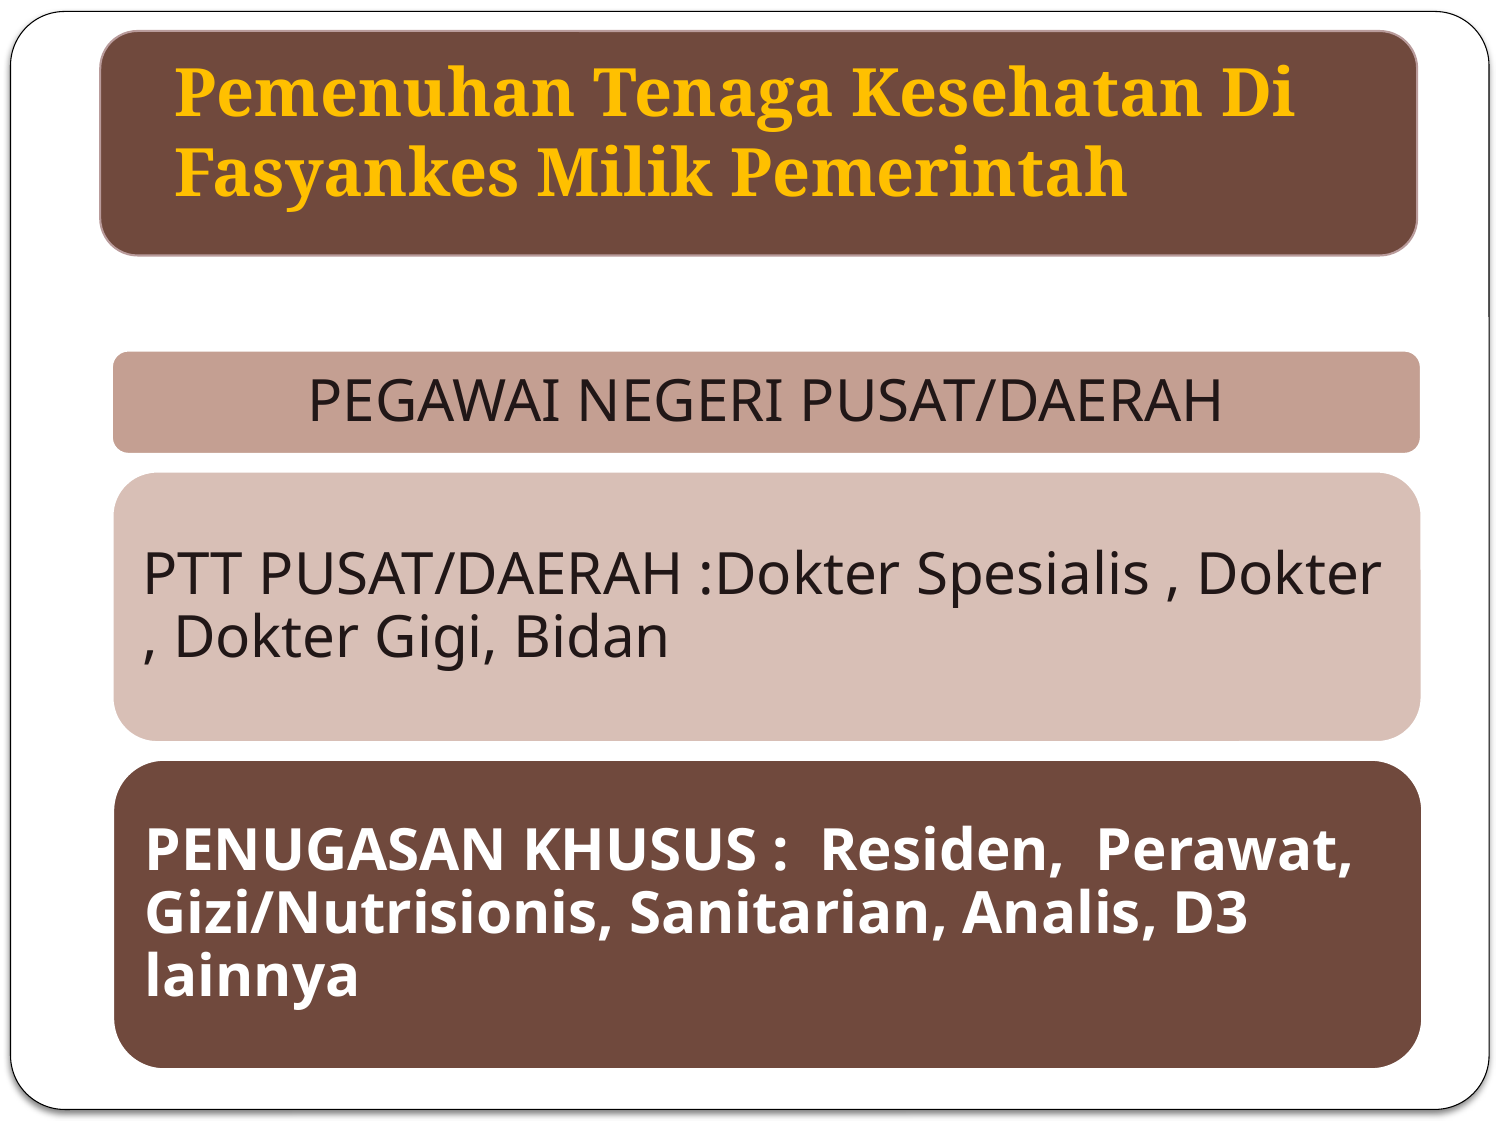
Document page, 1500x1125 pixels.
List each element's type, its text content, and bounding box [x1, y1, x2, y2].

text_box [110, 349, 1424, 1071]
text_box [99, 29, 1419, 257]
text_box Pemenuhan Tenaga Kesehatan Di Fasyankes Milik Pemerintah [159, 42, 1500, 218]
